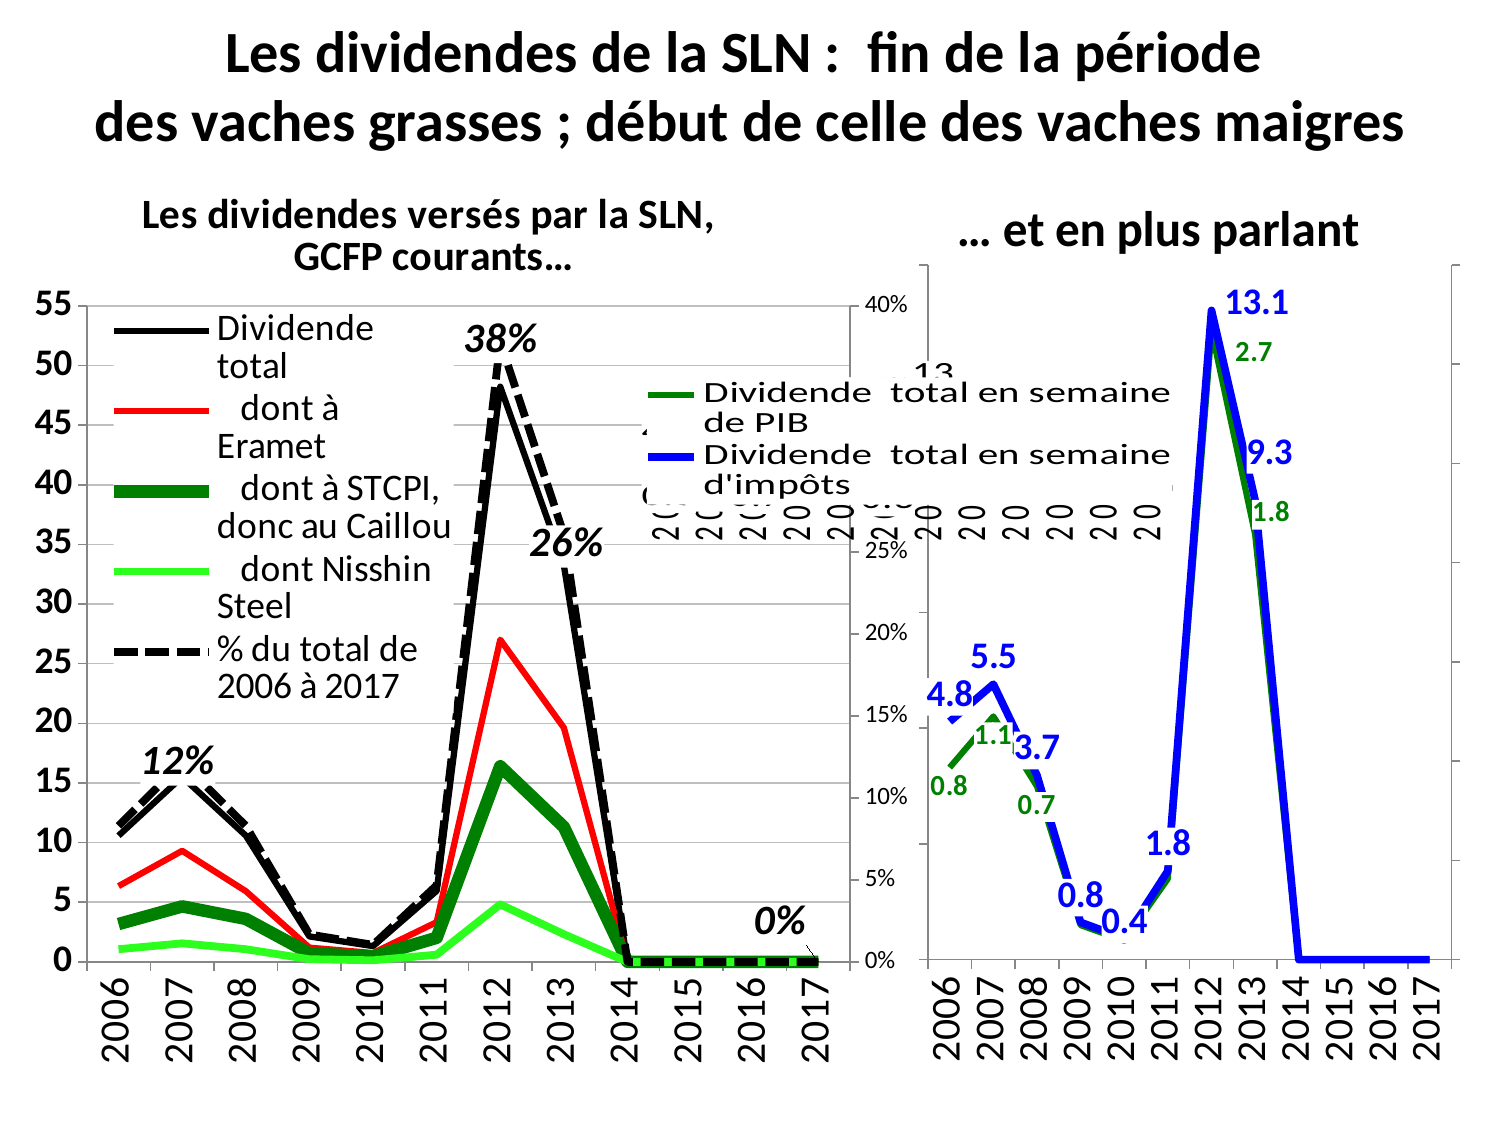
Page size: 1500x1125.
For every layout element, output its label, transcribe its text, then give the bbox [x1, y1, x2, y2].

chart [22, 182, 1470, 1099]
title Les dividendes de la SLN : fin de la période des vaches grasses ; début de celle des vaches maigres [75, 4, 1425, 163]
